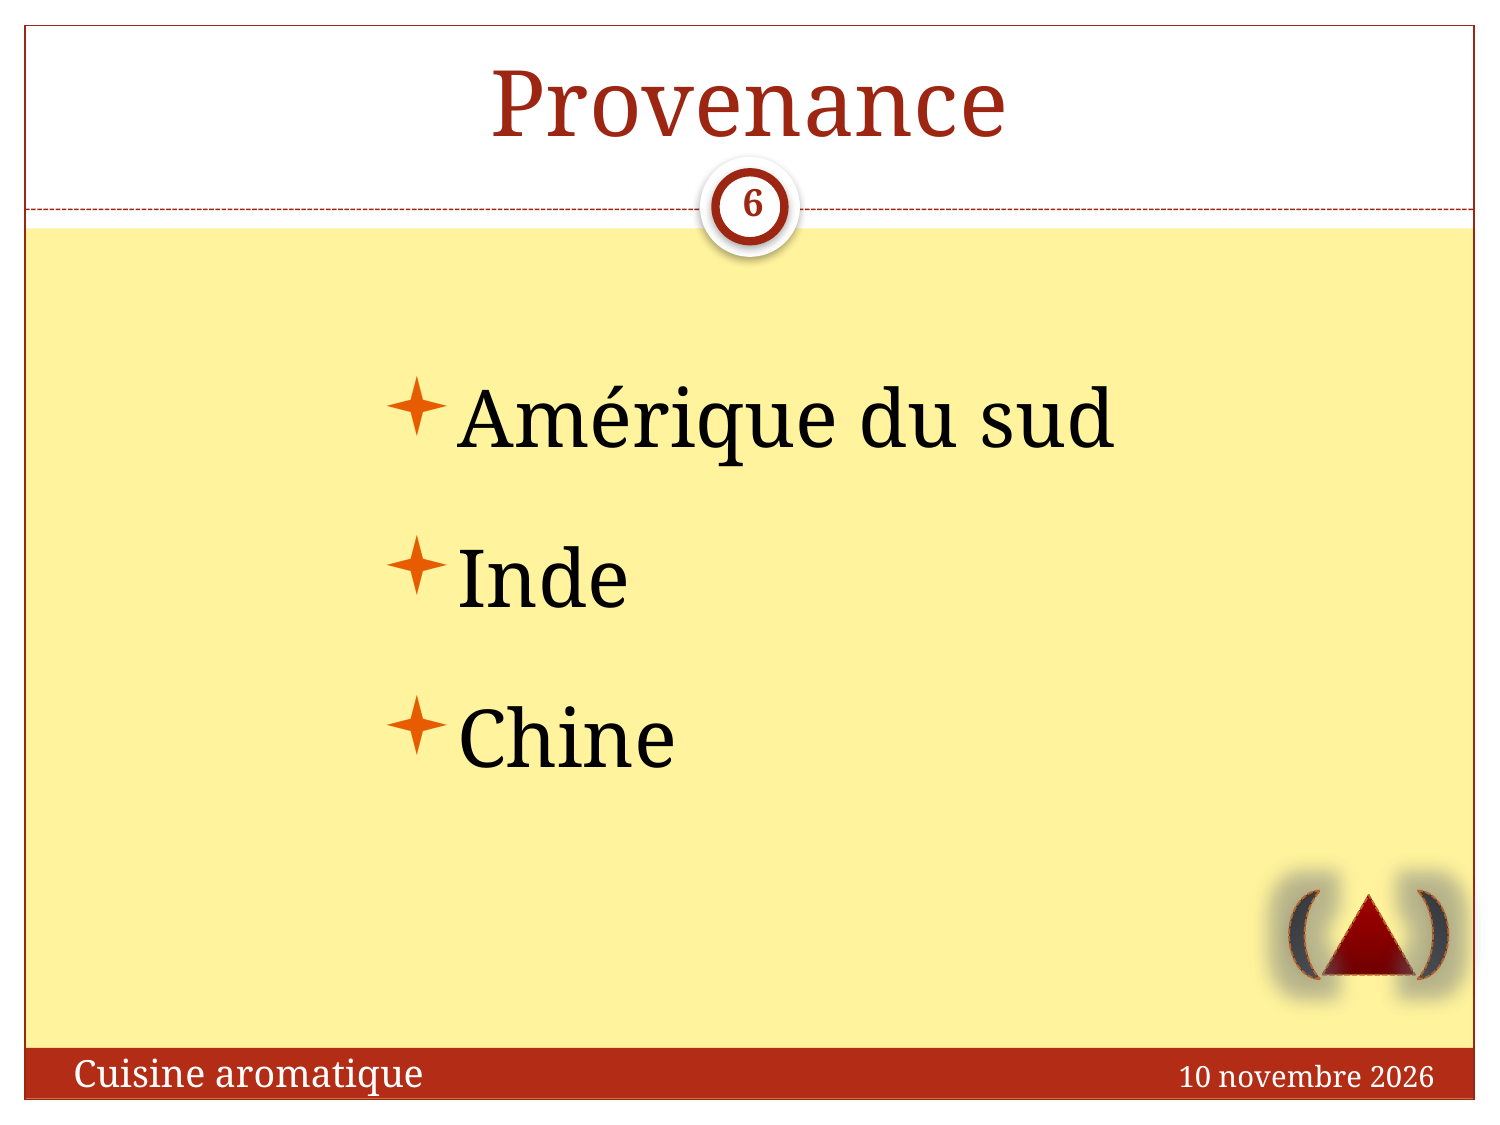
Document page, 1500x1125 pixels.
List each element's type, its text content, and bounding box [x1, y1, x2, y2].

slide_number 6 [715, 168, 791, 241]
slide_number mars 09 [950, 1050, 1450, 1111]
footer Cuisine aromatique [58, 1042, 647, 1103]
title Provenance [49, 37, 1450, 162]
list Amérique du sud Inde Chine [366, 312, 1134, 813]
